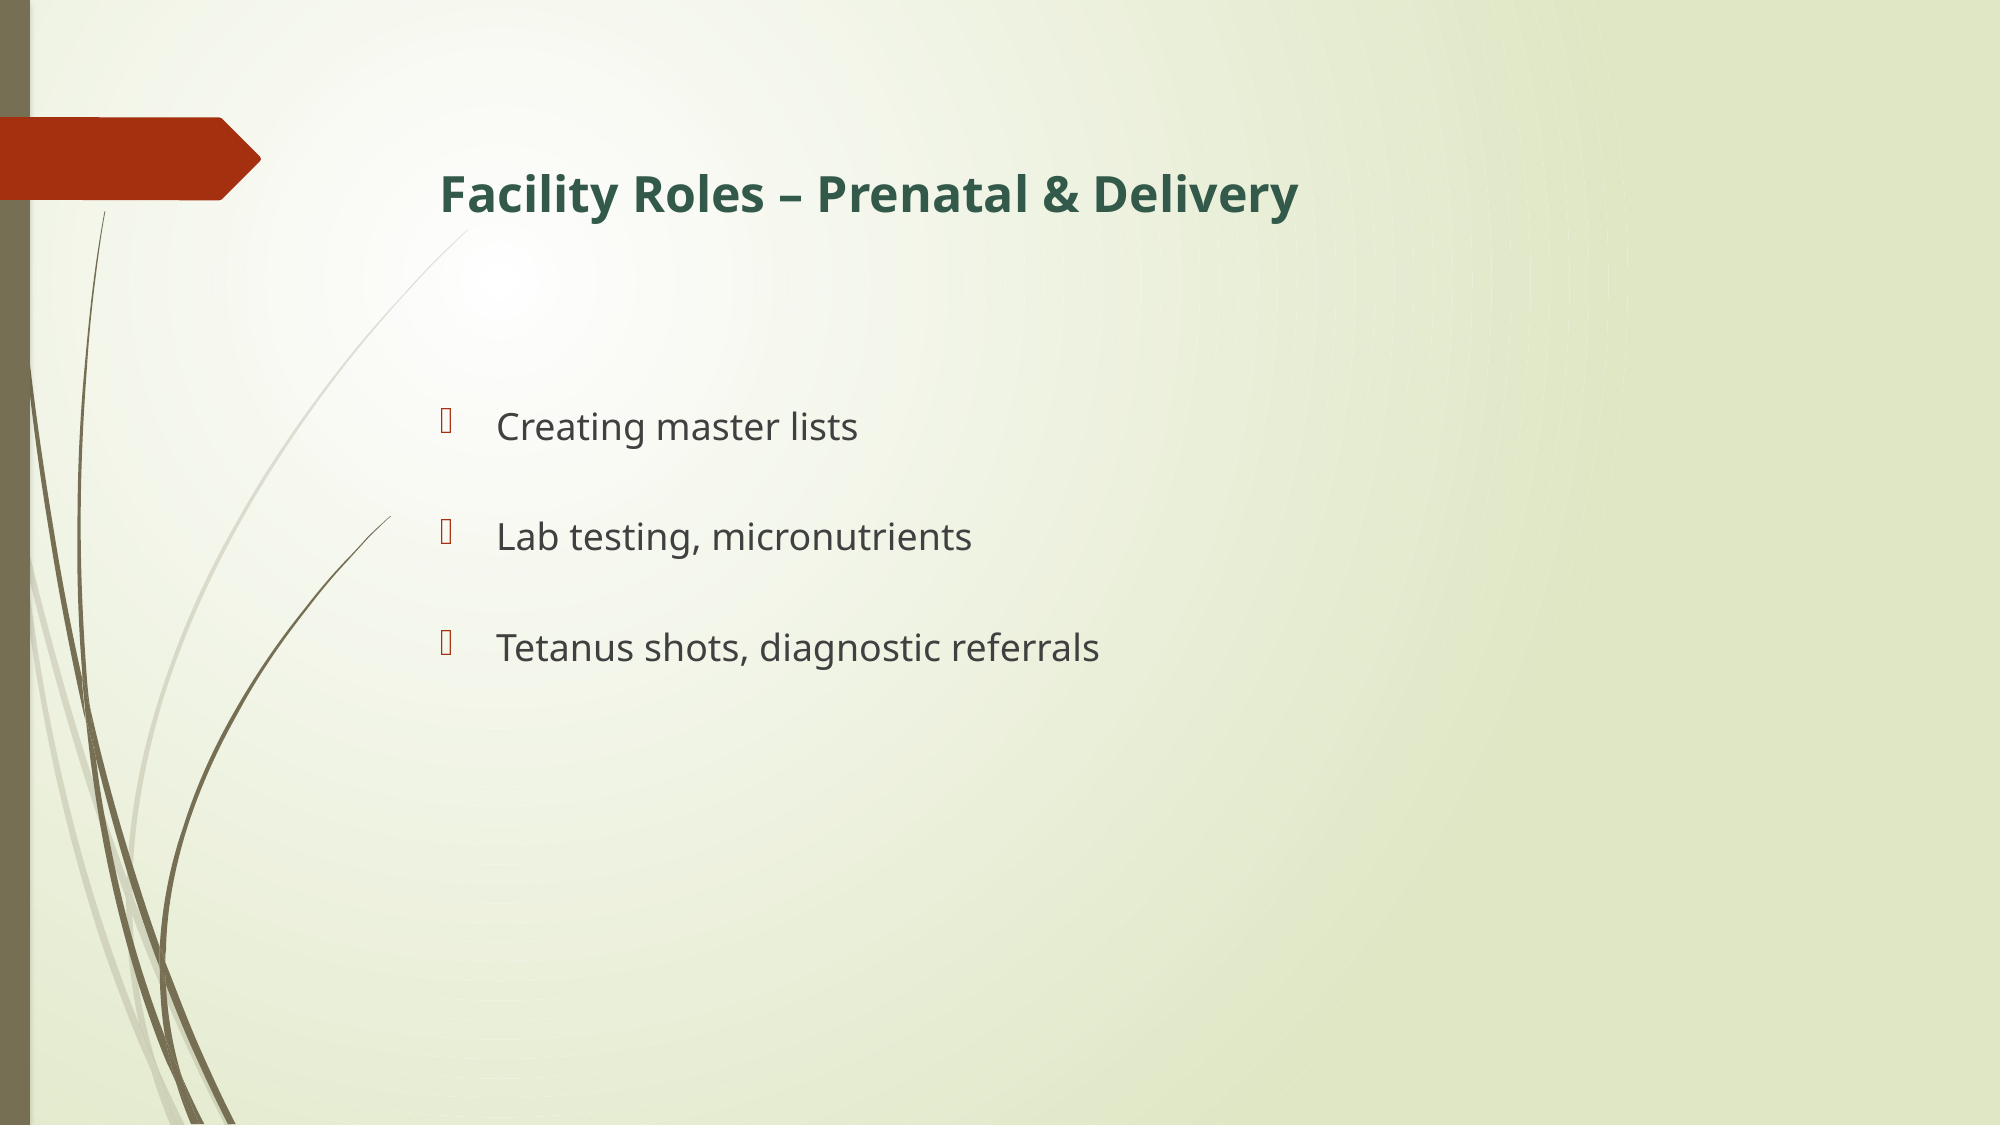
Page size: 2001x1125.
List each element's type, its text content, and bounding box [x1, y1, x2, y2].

title Facility Roles – Prenatal & Delivery [424, 155, 1887, 350]
list Creating master lists Lab testing, micronutrients Tetanus shots, diagnostic referrals [424, 350, 1888, 970]
